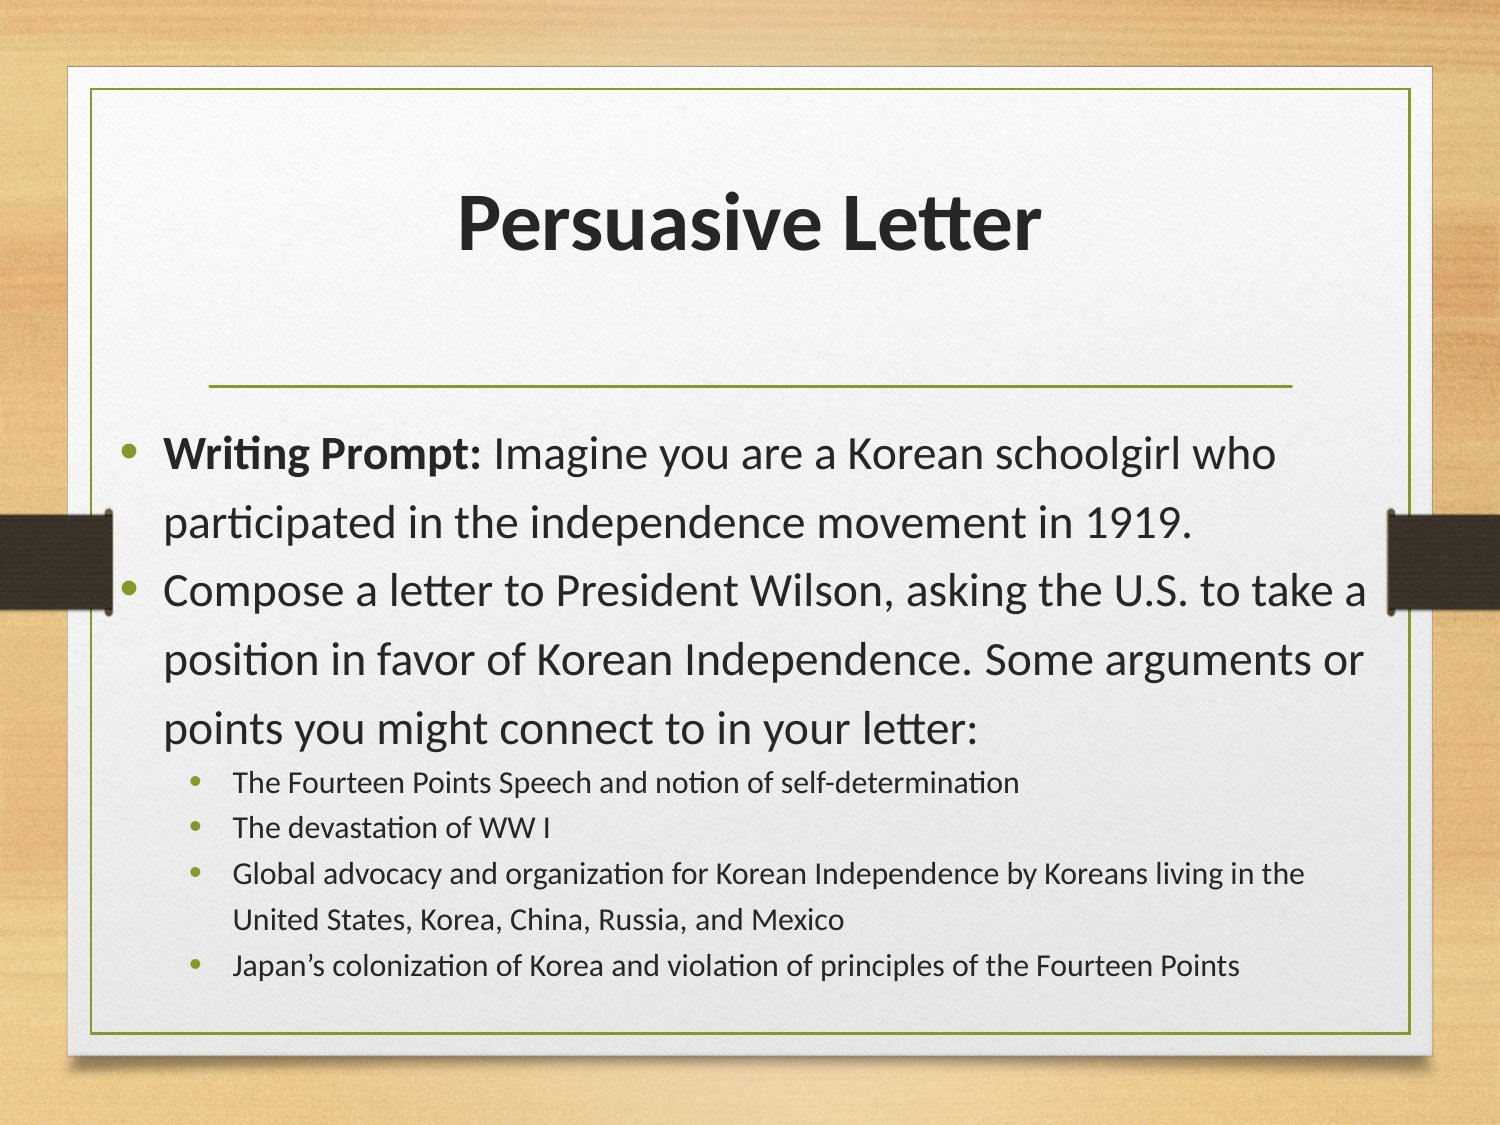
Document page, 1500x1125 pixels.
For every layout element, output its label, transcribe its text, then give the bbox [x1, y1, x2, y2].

title Persuasive Letter [193, 150, 1309, 285]
picture [0, 0, 1500, 1125]
list Writing Prompt: Imagine you are a Korean schoolgirl who participated in the independence movement in 1919. Compose a letter to President Wilson, asking the U.S. to take a position in favor of Korean Independence. Some arguments or points you might connect to in your letter: The Fourteen Points Speech and notion of self-determination The devastation of WW I Global advocacy and organization for Korean Independence by Koreans living in the United States, Korea, China, Russia, and Mexico Japan’s colonization of Korea and violation of principles of the Fourteen Points [104, 402, 1396, 1011]
